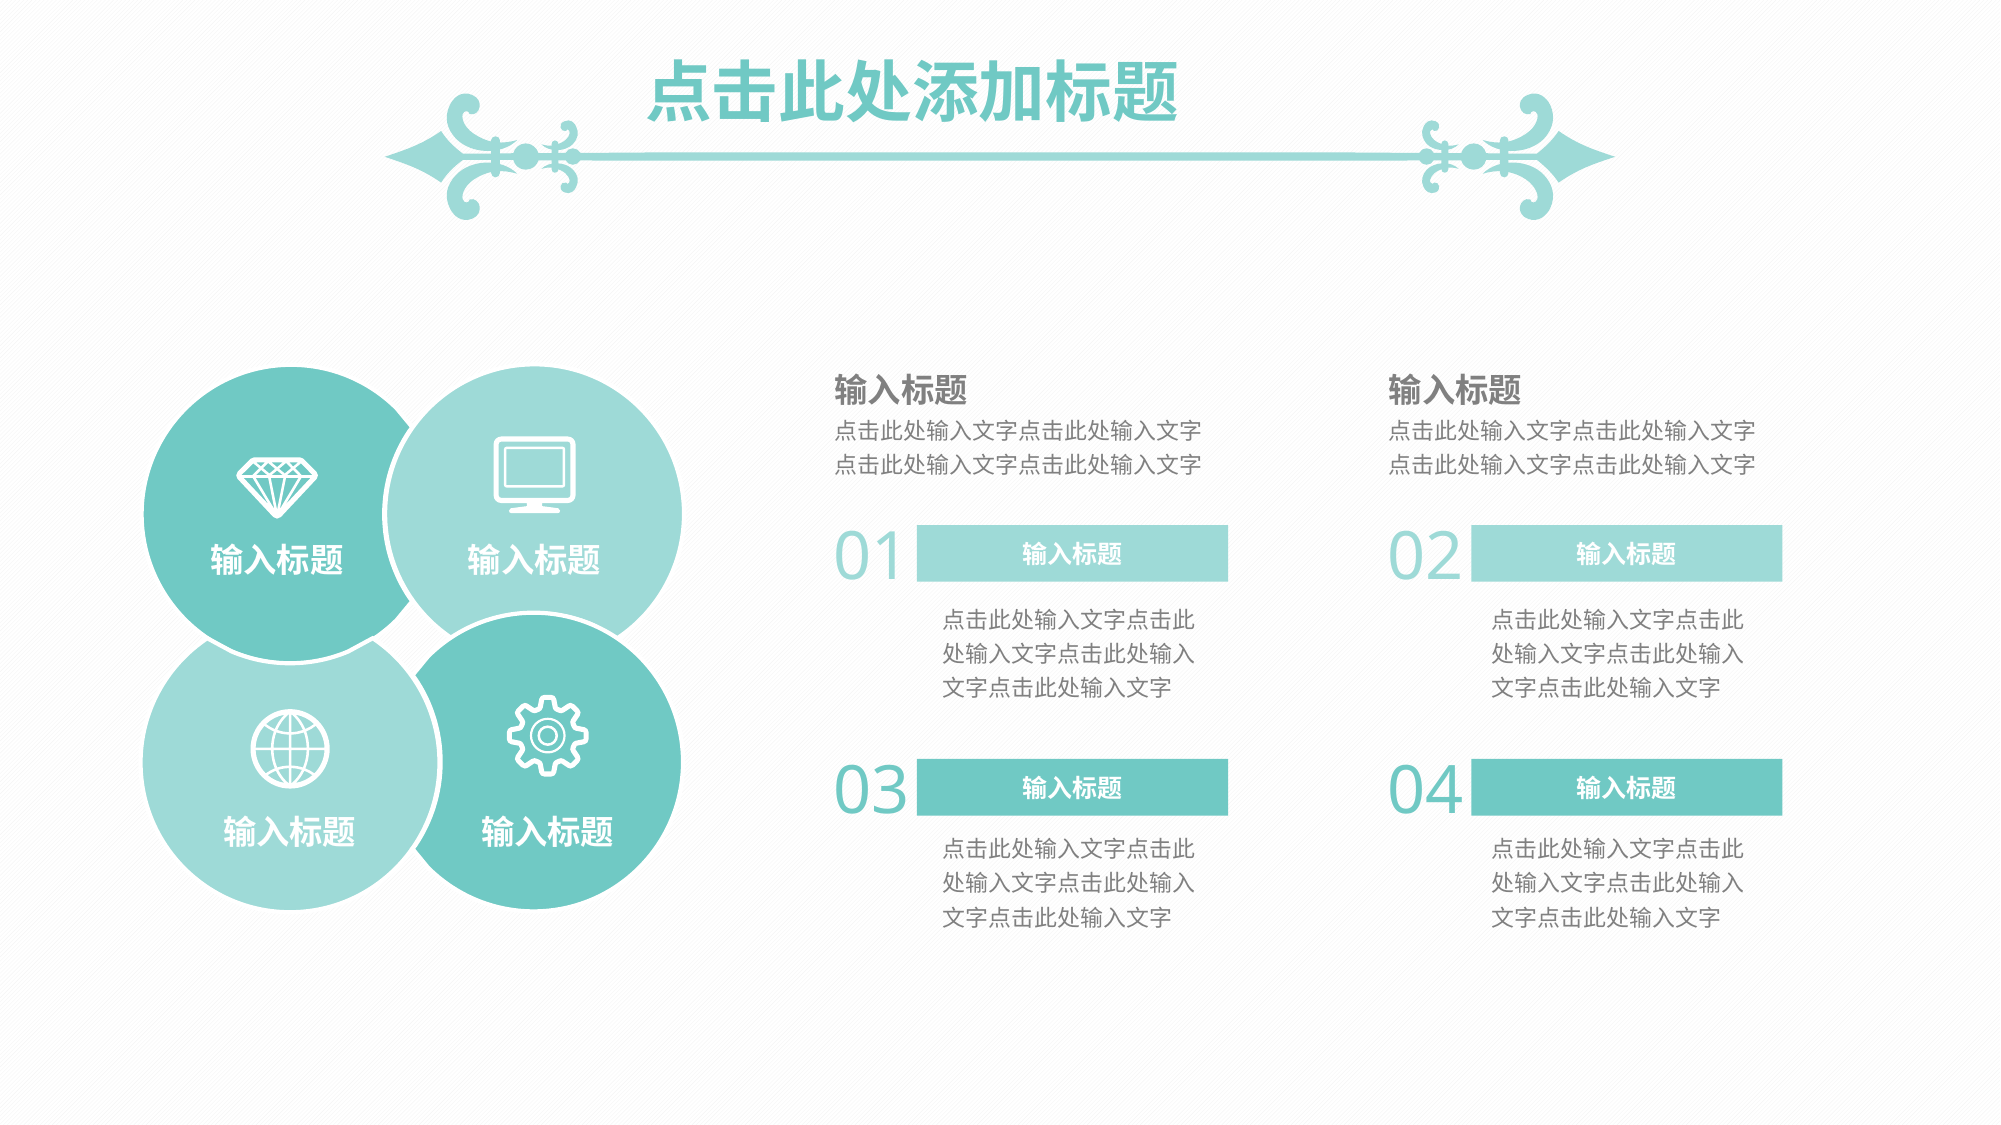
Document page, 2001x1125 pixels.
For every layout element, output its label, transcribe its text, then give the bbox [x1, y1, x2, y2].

text_box 点击此处添加标题 [630, 42, 1370, 90]
text_box 输入标题 点击此处输入文字点击此处输入文字点击此处输入文字点击此处输入文字 [1374, 352, 1783, 486]
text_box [385, 364, 685, 639]
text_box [812, 505, 1229, 711]
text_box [141, 364, 385, 638]
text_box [412, 612, 684, 912]
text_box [1367, 739, 1783, 940]
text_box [1367, 505, 1783, 711]
text_box 输入标题 点击此处输入文字点击此处输入文字点击此处输入文字点击此处输入文字 [819, 352, 1228, 486]
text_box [140, 638, 440, 913]
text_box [384, 90, 1616, 224]
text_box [812, 739, 1229, 940]
